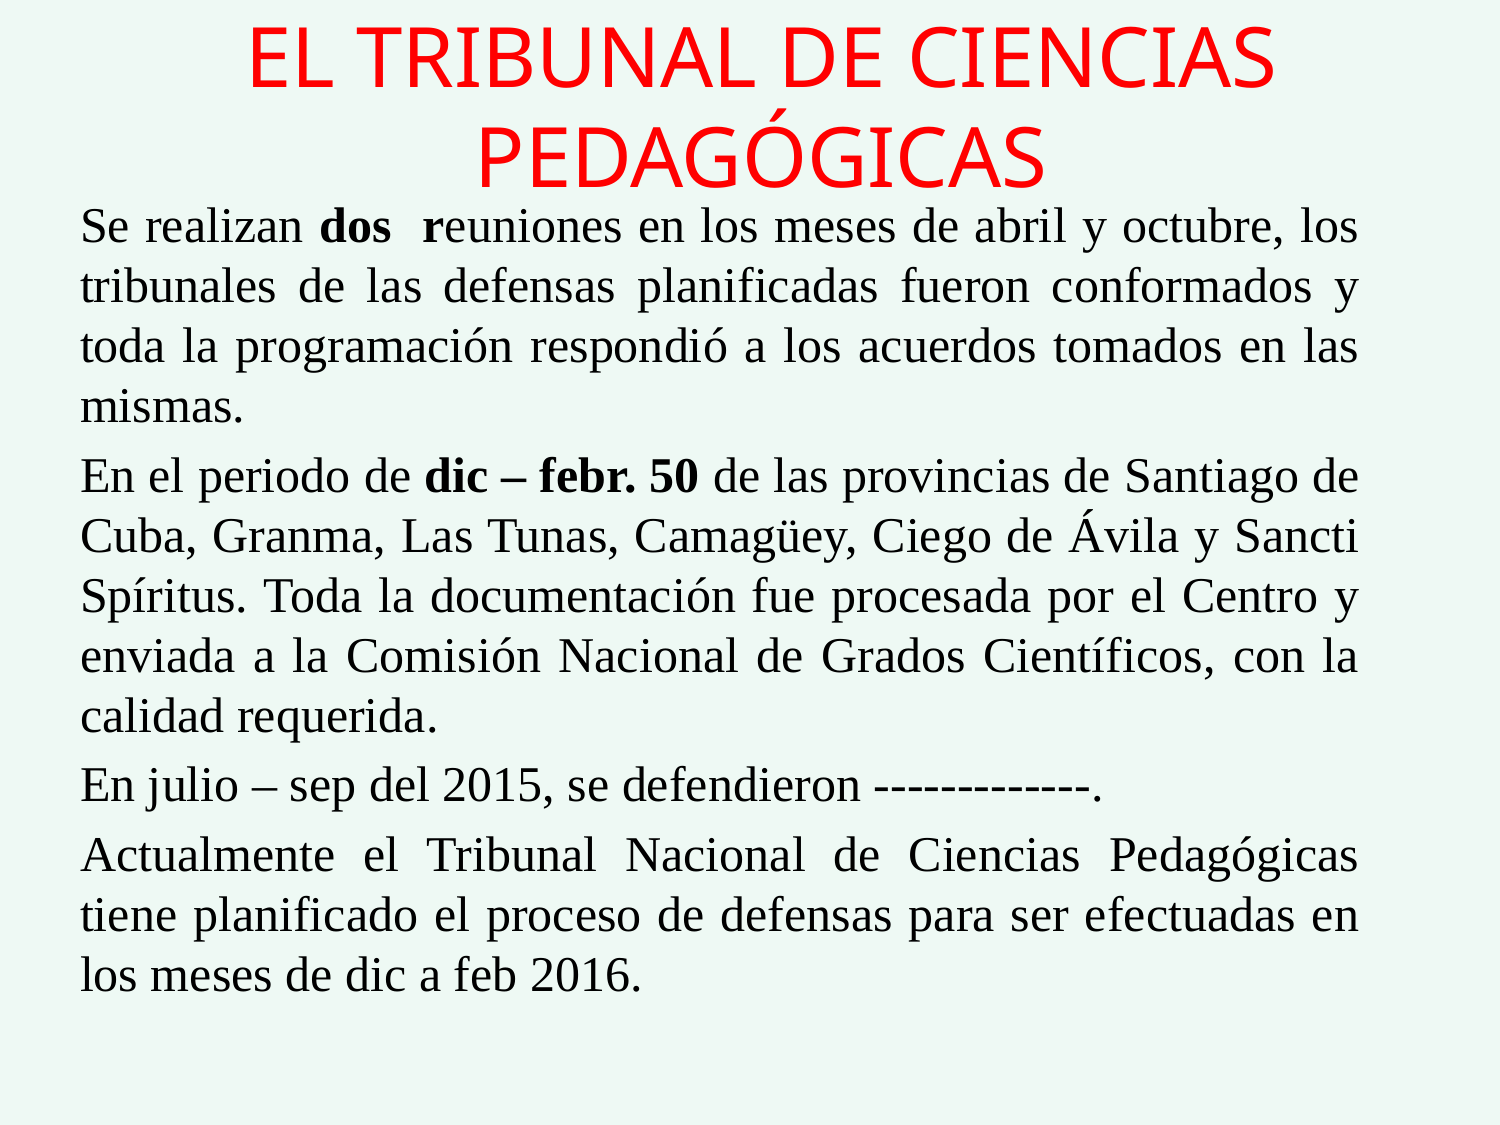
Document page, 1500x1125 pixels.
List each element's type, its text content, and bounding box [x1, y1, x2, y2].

list Se realizan dos reuniones en los meses de abril y octubre, los tribunales de las defensas planificadas fueron conformados y toda la programación respondió a los acuerdos tomados en las mismas. En el periodo de dic – febr. 50 de las provincias de Santiago de Cuba, Granma, Las Tunas, Camagüey, Ciego de Ávila y Sancti Spíritus. Toda la documentación fue procesada por el Centro y enviada a la Comisión Nacional de Grados Científicos, con la calidad requerida. En julio – sep del 2015, se defendieron -------------. Actualmente el Tribunal Nacional de Ciencias Pedagógicas tiene planificado el proceso de defensas para ser efectuadas en los meses de dic a feb 2016. [64, 184, 1376, 1024]
title EL TRIBUNAL DE CIENCIAS PEDAGÓGICAS [100, 30, 1423, 288]
